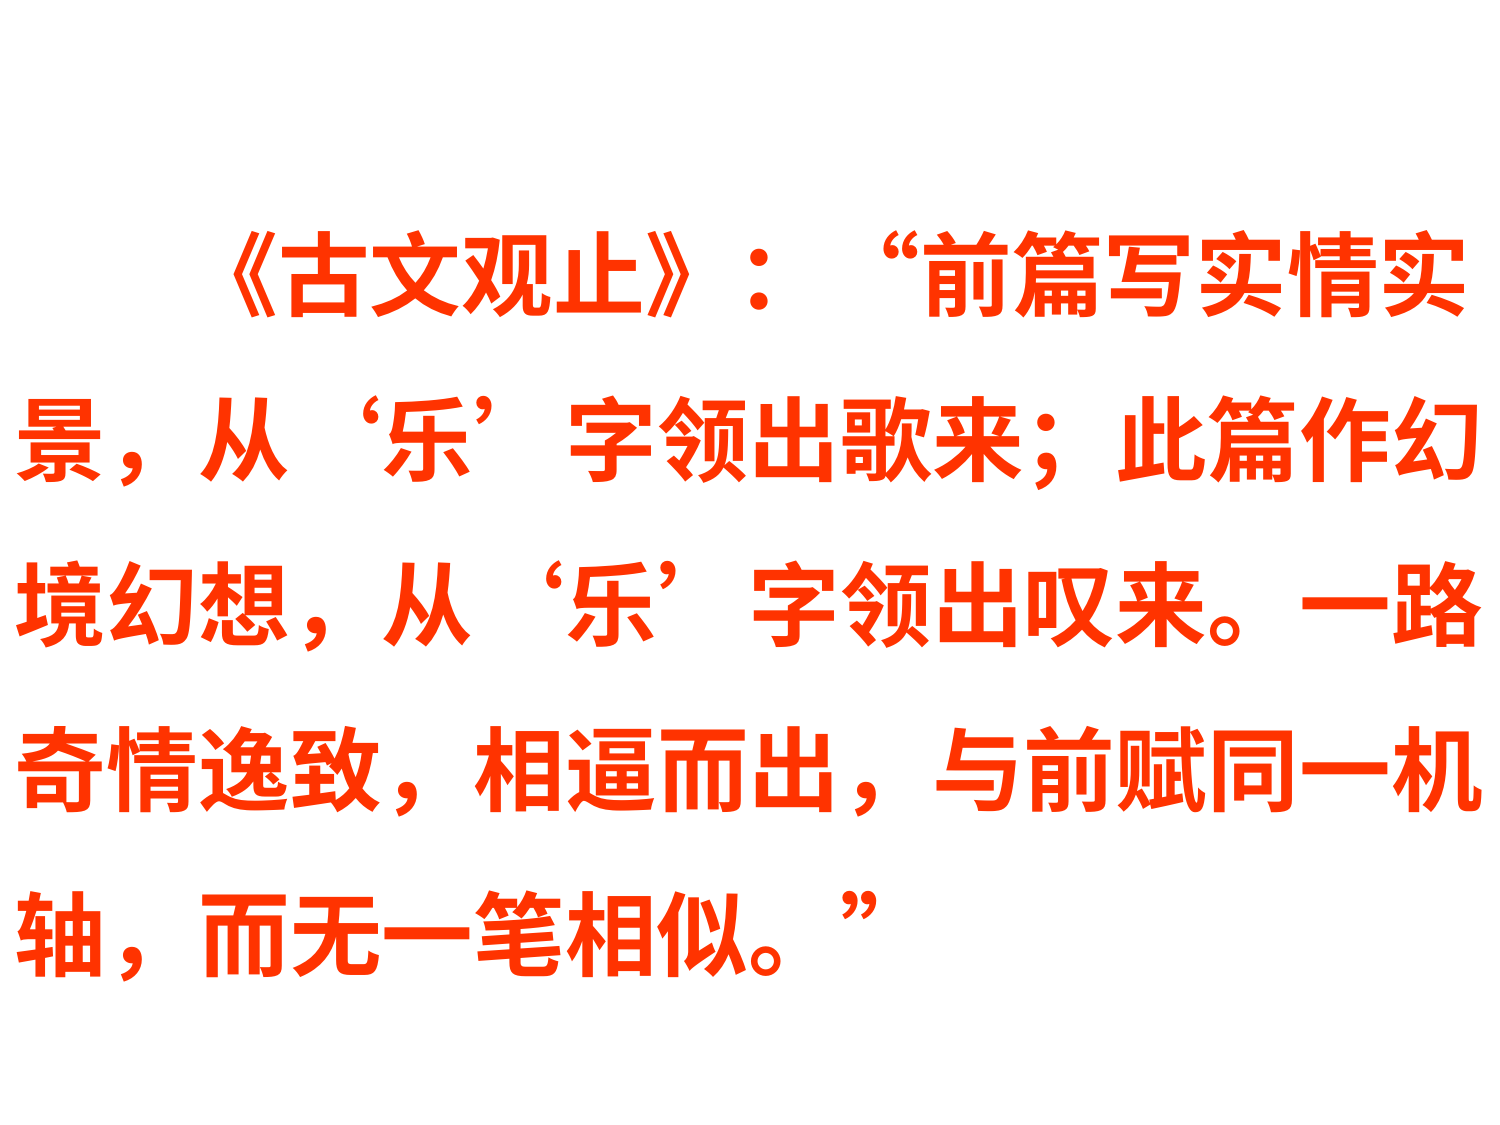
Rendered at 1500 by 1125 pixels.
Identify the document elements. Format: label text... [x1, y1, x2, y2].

text_box 《古文观止》：“前篇写实情实景，从‘乐’字领出歌来；此篇作幻境幻想，从‘乐’字领出叹来。一路奇情逸致，相逼而出，与前赋同一机轴，而无一笔相似。” [0, 0, 1500, 1125]
